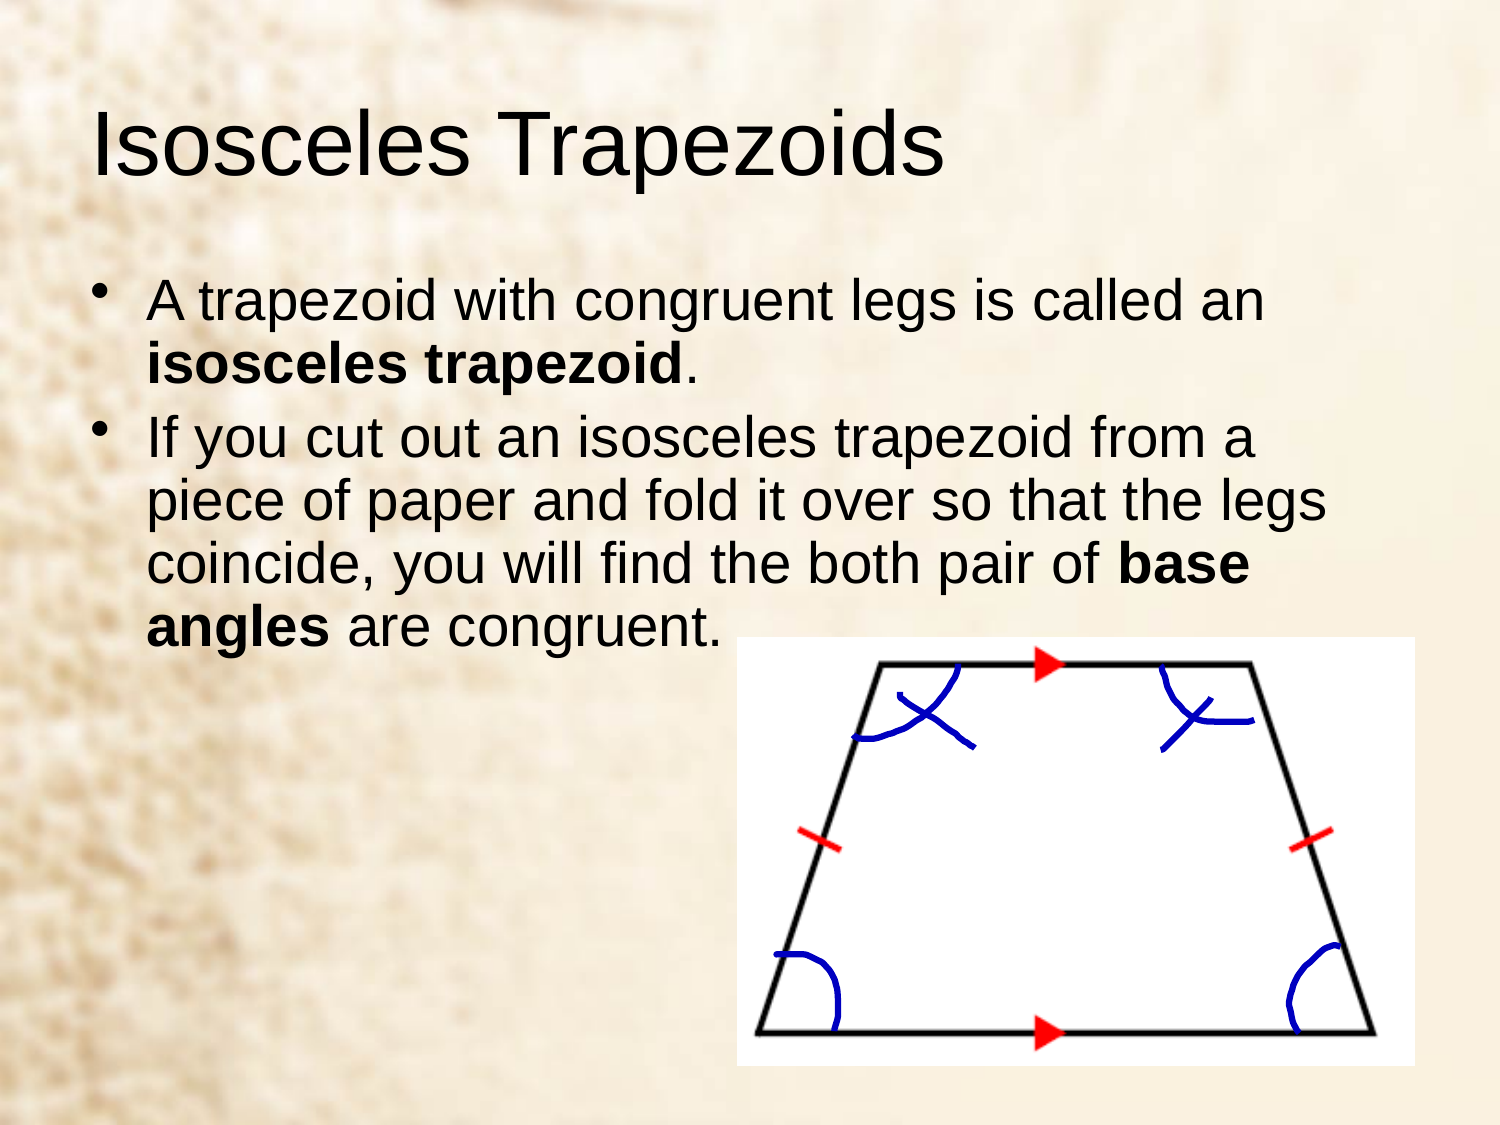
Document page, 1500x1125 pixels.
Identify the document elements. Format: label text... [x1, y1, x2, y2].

title Isosceles Trapezoids [74, 44, 1426, 233]
list A trapezoid with congruent legs is called an isosceles trapezoid. If you cut out an isosceles trapezoid from a piece of paper and fold it over so that the legs coincide, you will find the both pair of base angles are congruent. [74, 262, 1388, 701]
picture [0, 0, 1500, 1125]
